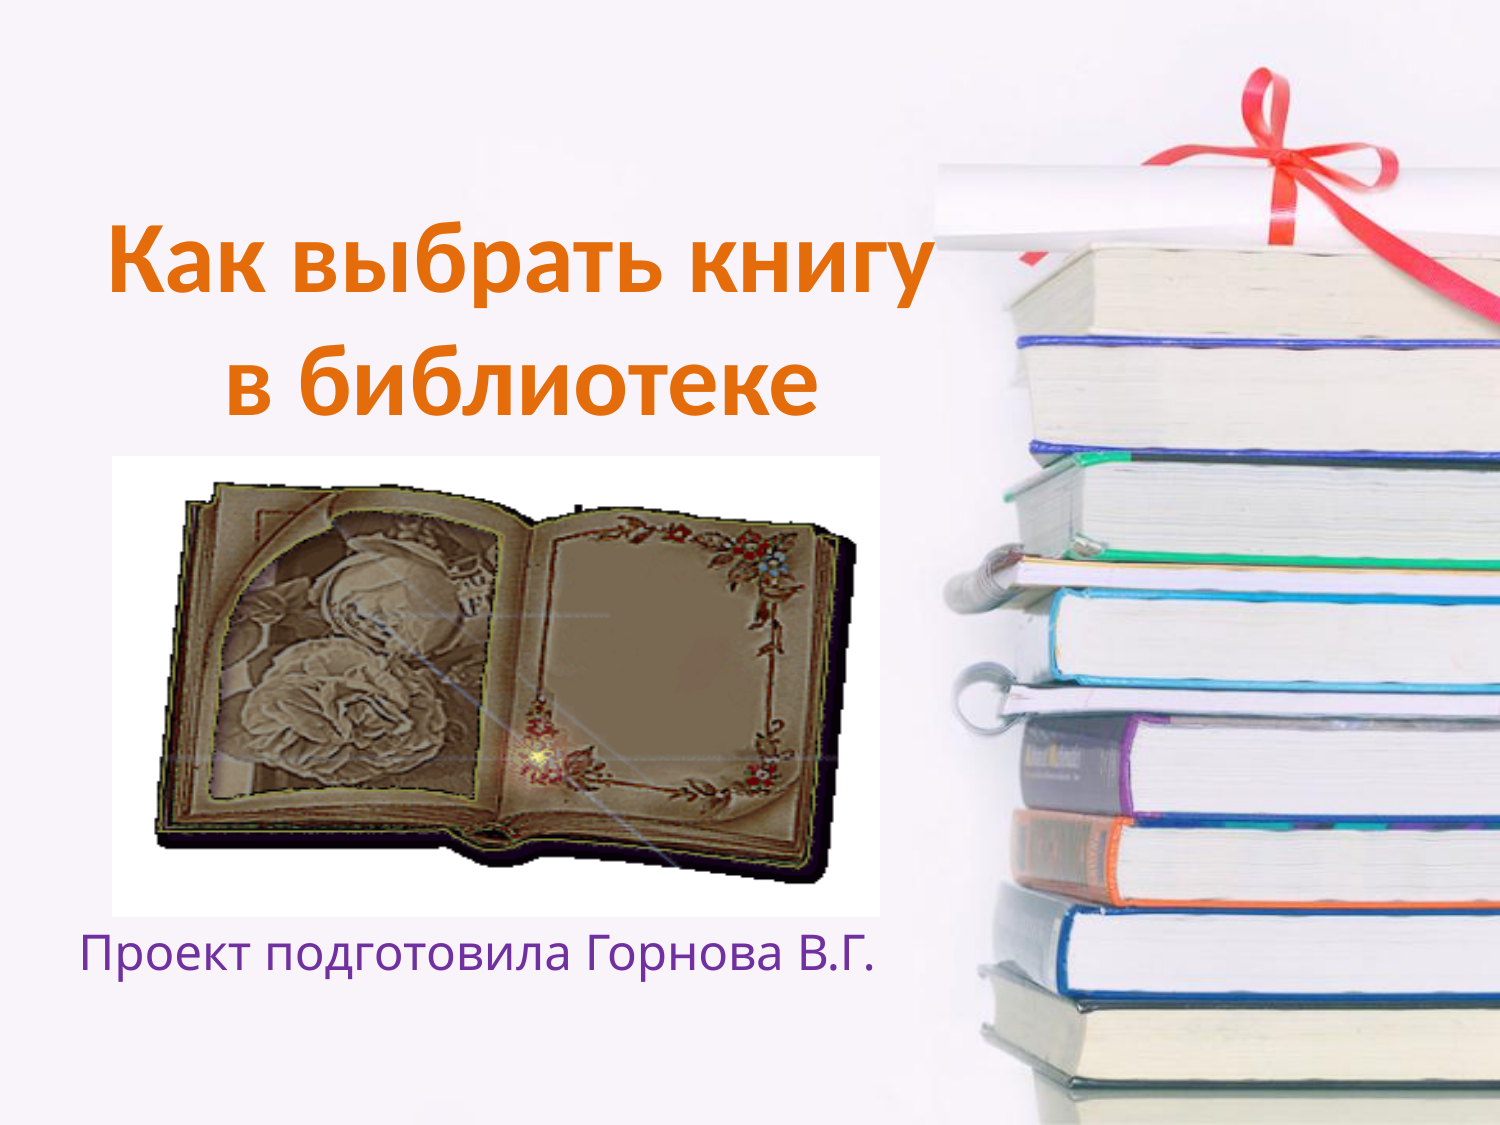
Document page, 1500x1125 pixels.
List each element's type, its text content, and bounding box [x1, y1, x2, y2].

picture [0, 0, 1500, 1125]
title Как выбрать книгу в библиотеке [70, 54, 975, 551]
subtitle Проект подготовила Горнова В.Г. [63, 914, 973, 1038]
